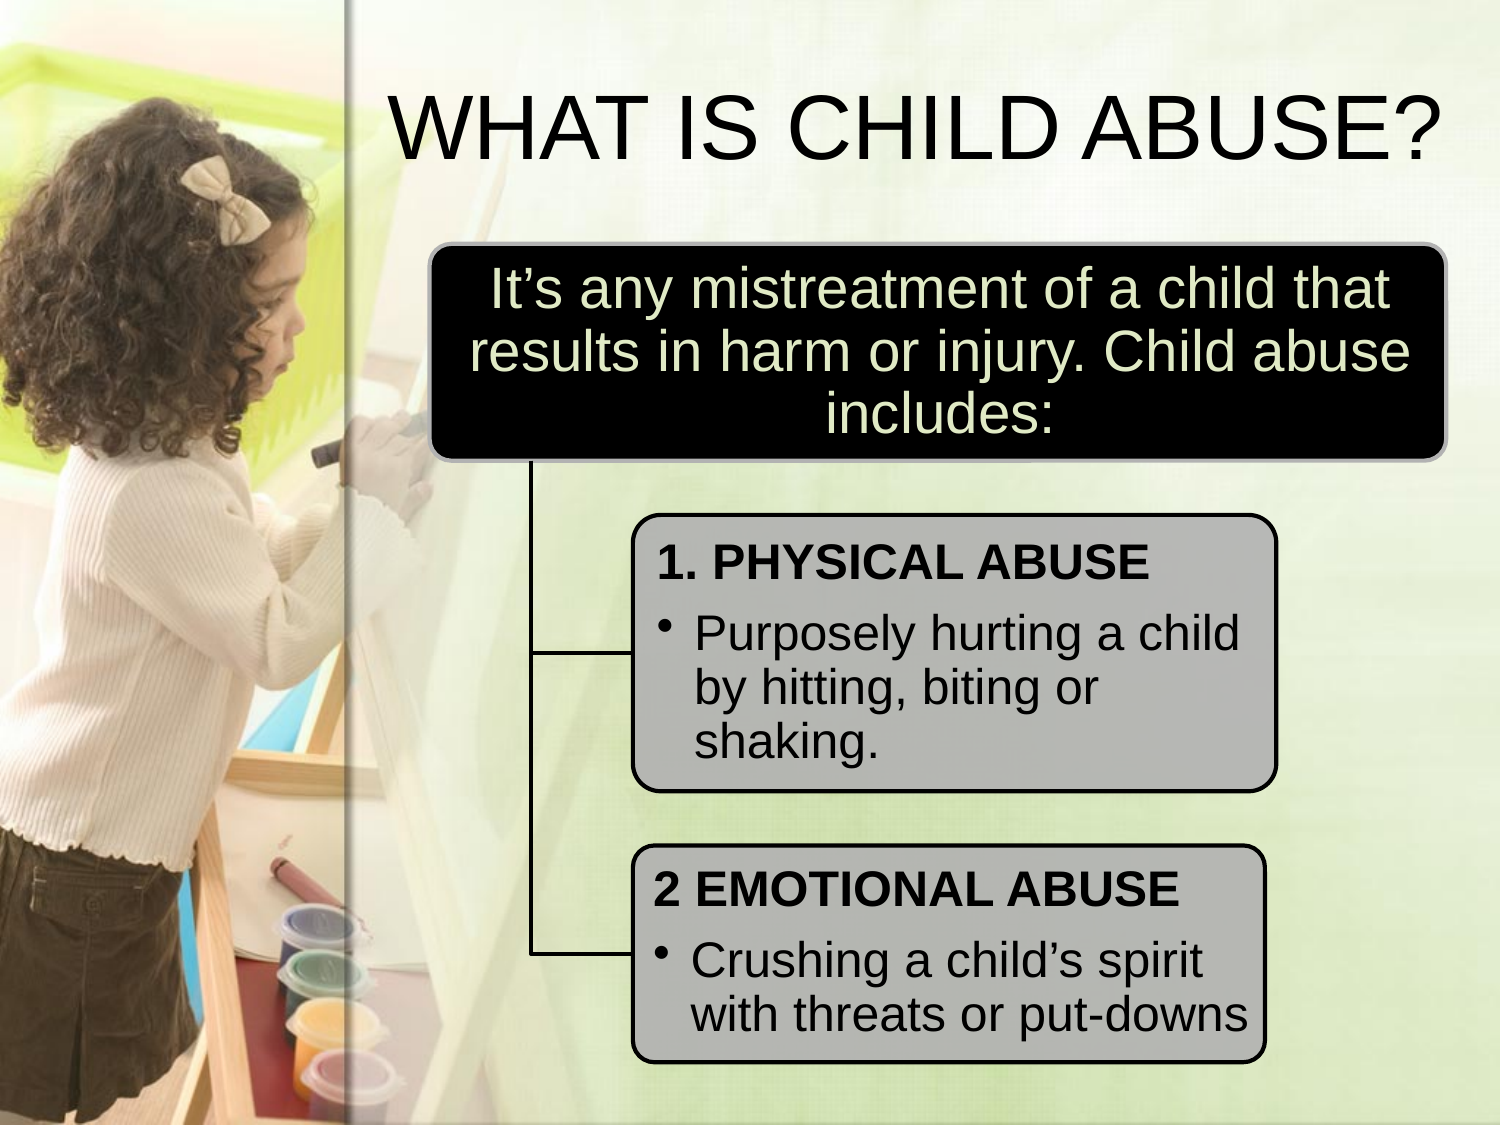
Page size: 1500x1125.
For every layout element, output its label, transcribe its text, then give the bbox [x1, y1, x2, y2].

picture [0, 0, 1500, 1125]
title WHAT IS CHILD ABUSE? [353, 29, 1479, 217]
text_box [375, 243, 1500, 1063]
